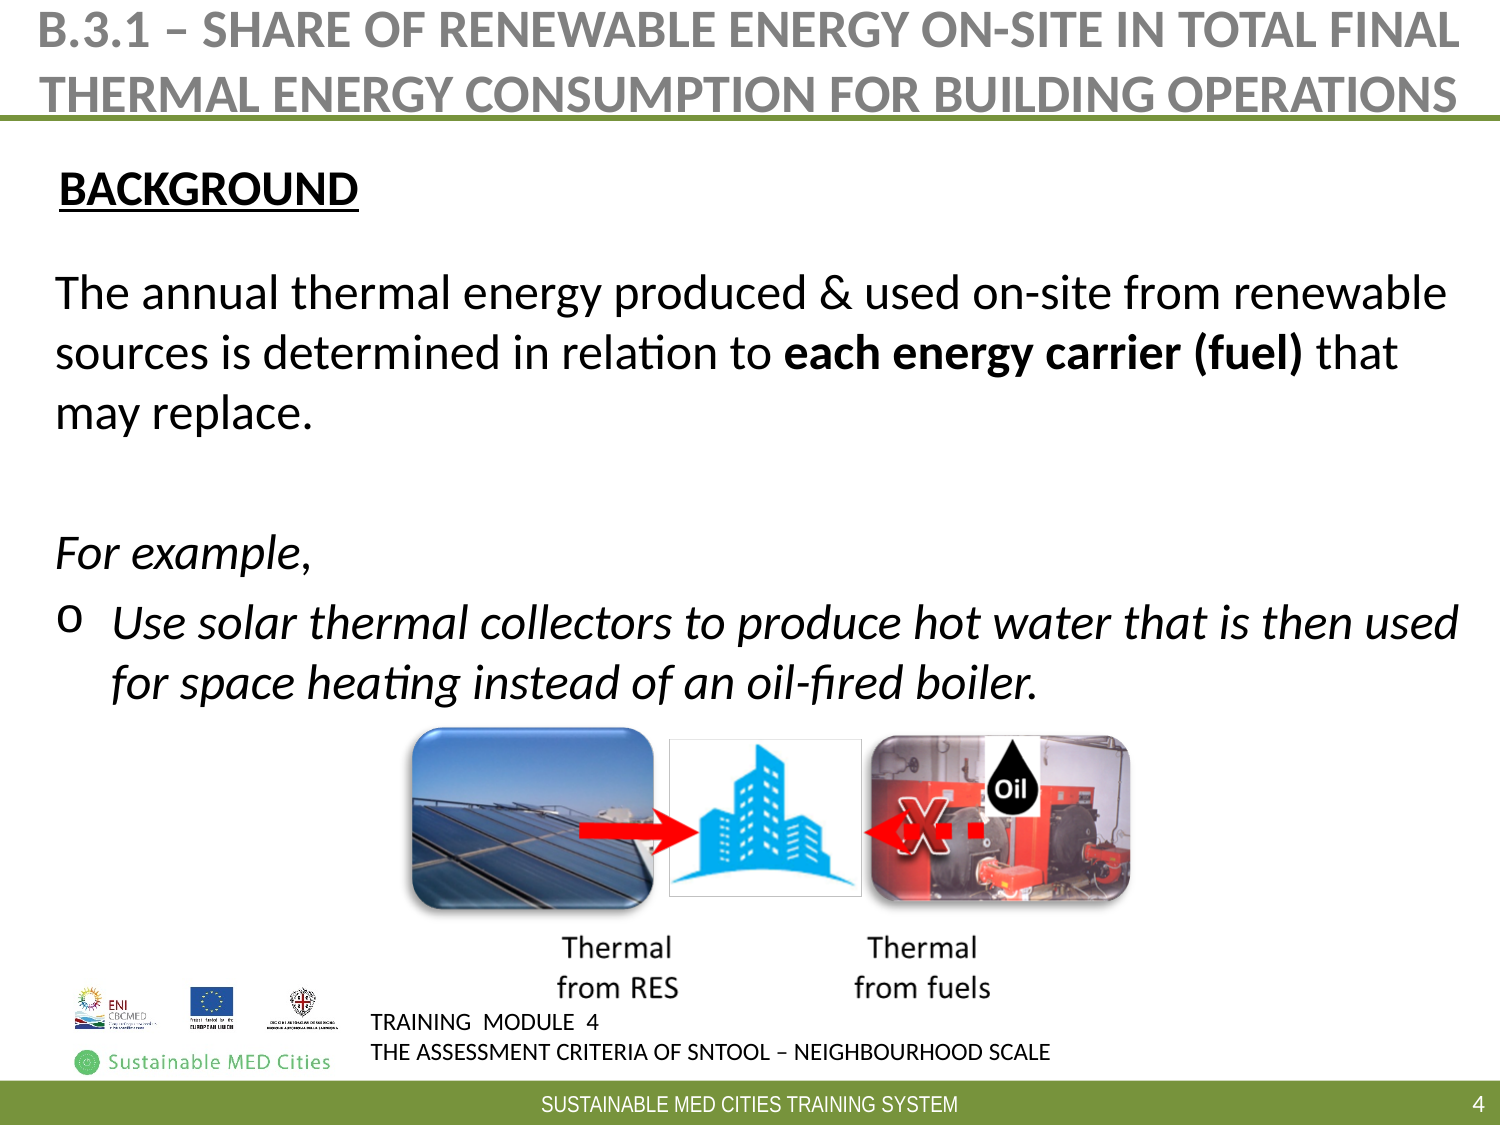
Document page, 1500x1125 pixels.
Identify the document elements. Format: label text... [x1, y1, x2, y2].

title B.3.1 – SHARE OF RENEWABLE ENERGY ON-SITE IN TOTAL FINAL THERMAL ENERGY CONSUMPTION FOR BUILDING OPERATIONS [0, 0, 1500, 117]
slide_number 4 [1149, 1079, 1500, 1125]
picture [62, 978, 356, 1080]
text_box BACKGROUND [43, 147, 1331, 235]
picture [393, 706, 1140, 1029]
text_box The annual thermal energy produced & used on-site from renewable sources is determined in relation to each energy carrier (fuel) that may replace. For example, Use solar thermal collectors to produce hot water that is then used for space heating instead of an oil-fired boiler. [39, 251, 1500, 761]
